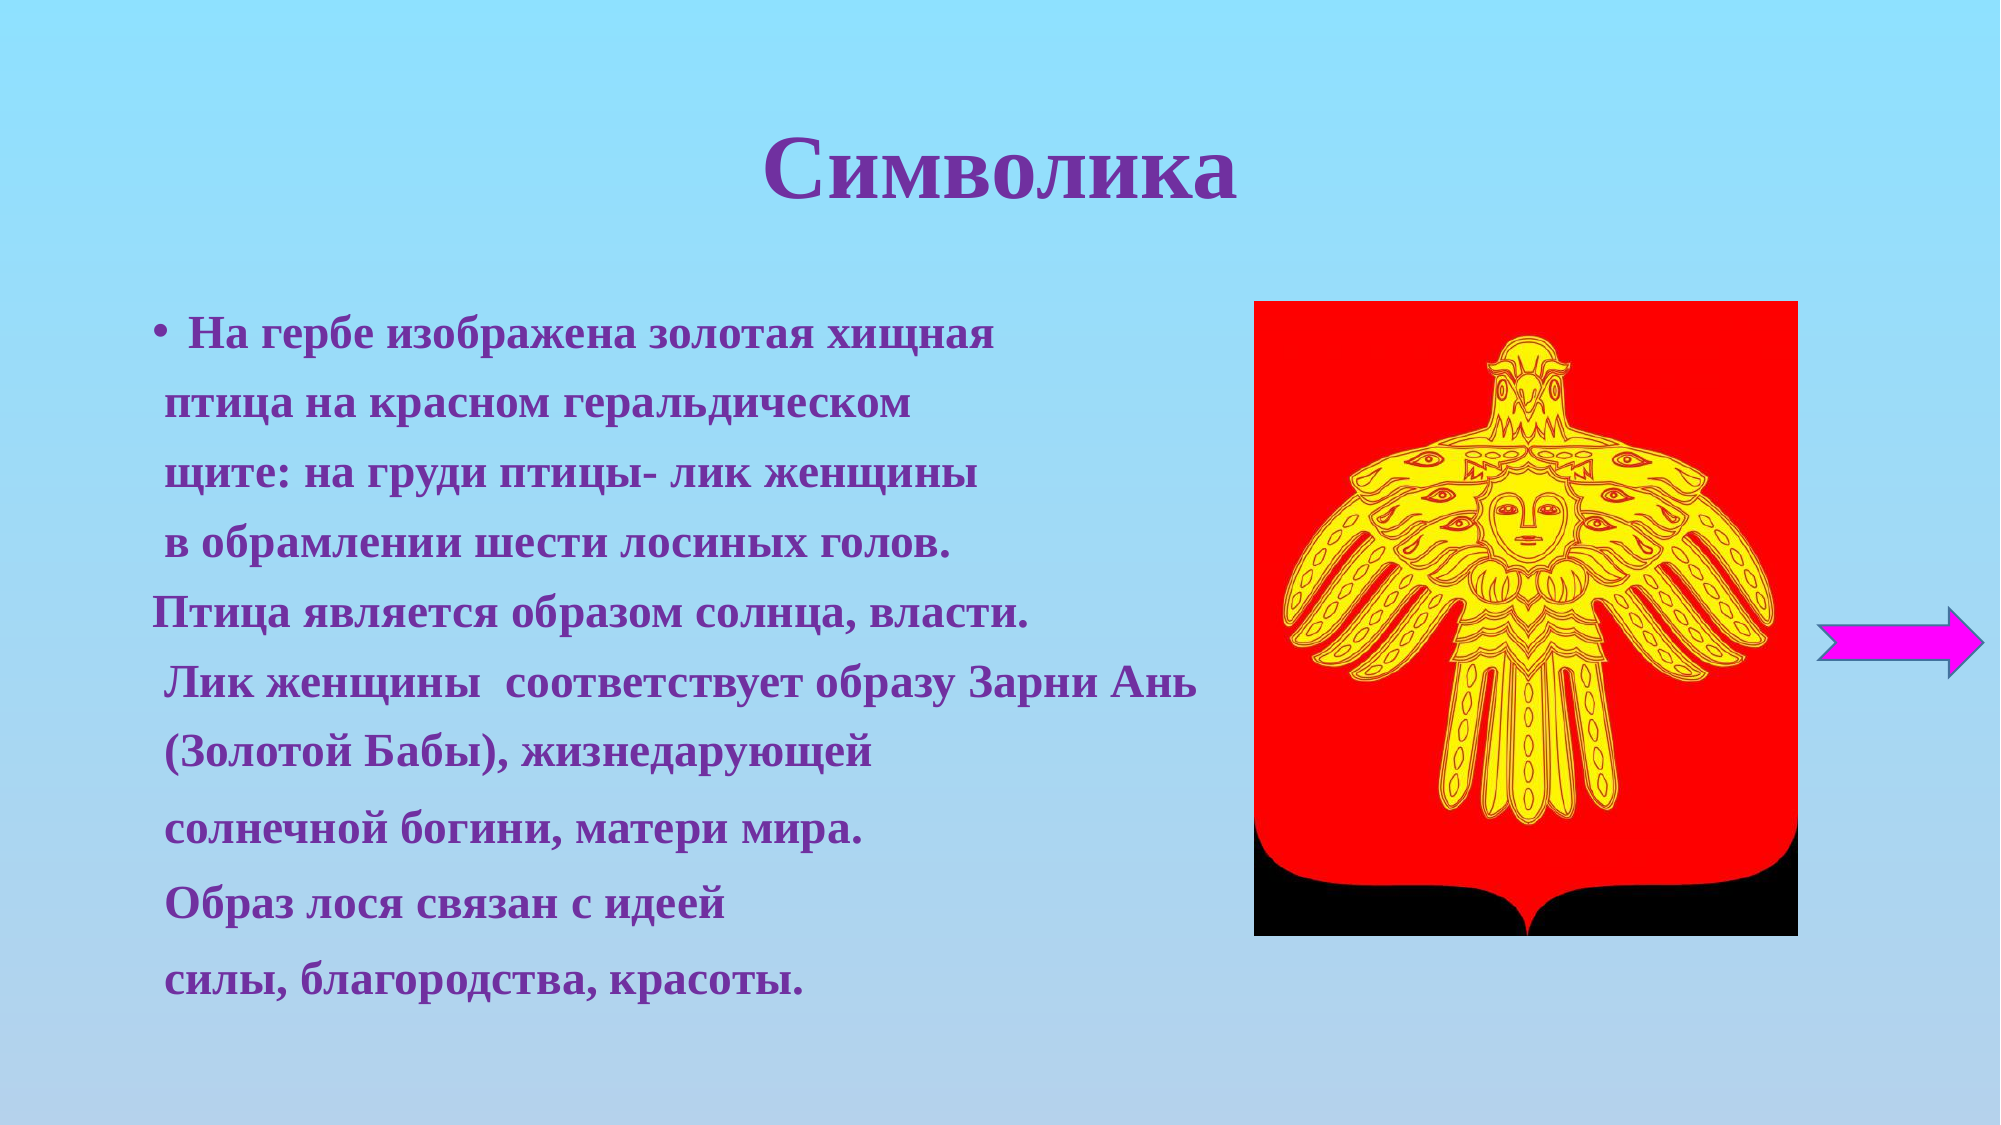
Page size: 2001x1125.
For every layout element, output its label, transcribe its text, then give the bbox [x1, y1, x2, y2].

picture [1254, 300, 1798, 936]
title Символика [137, 59, 1863, 278]
text_box [1816, 605, 1985, 680]
list На гербе изображена золотая хищная птица на красном геральдическом щите: на груди птицы- лик женщины в обрамлении шести лосиных голов. Птица является образом солнца, власти. Лик женщины соответствует образу Зарни Ань (Золотой Бабы), жизнедарующей солнечной богини, матери мира. Образ лося связан с идеей силы, благородства, красоты. [137, 299, 1863, 1014]
